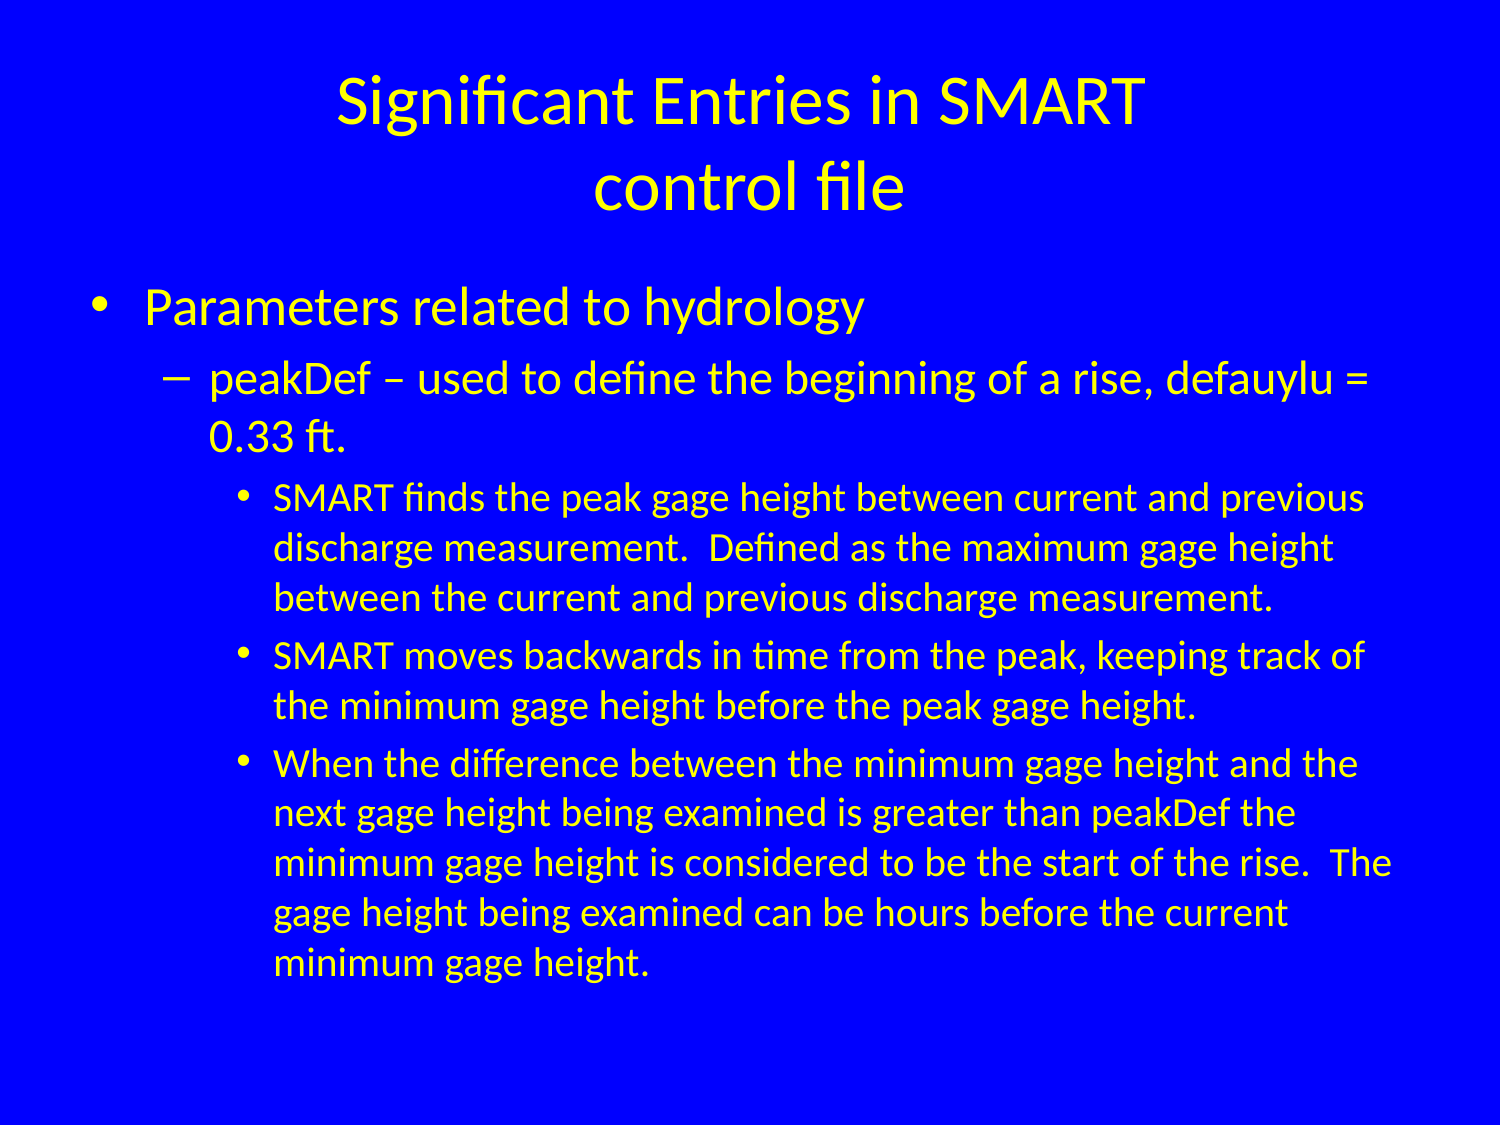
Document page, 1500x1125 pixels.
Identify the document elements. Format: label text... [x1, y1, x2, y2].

title Significant Entries in SMART control file [75, 45, 1425, 233]
list Parameters related to hydrology peakDef – used to define the beginning of a rise, defauylu = 0.33 ft. SMART finds the peak gage height between current and previous discharge measurement. Defined as the maximum gage height between the current and previous discharge measurement. SMART moves backwards in time from the peak, keeping track of the minimum gage height before the peak gage height. When the difference between the minimum gage height and the next gage height being examined is greater than peakDef the minimum gage height is considered to be the start of the rise. The gage height being examined can be hours before the current minimum gage height. [75, 262, 1425, 1005]
